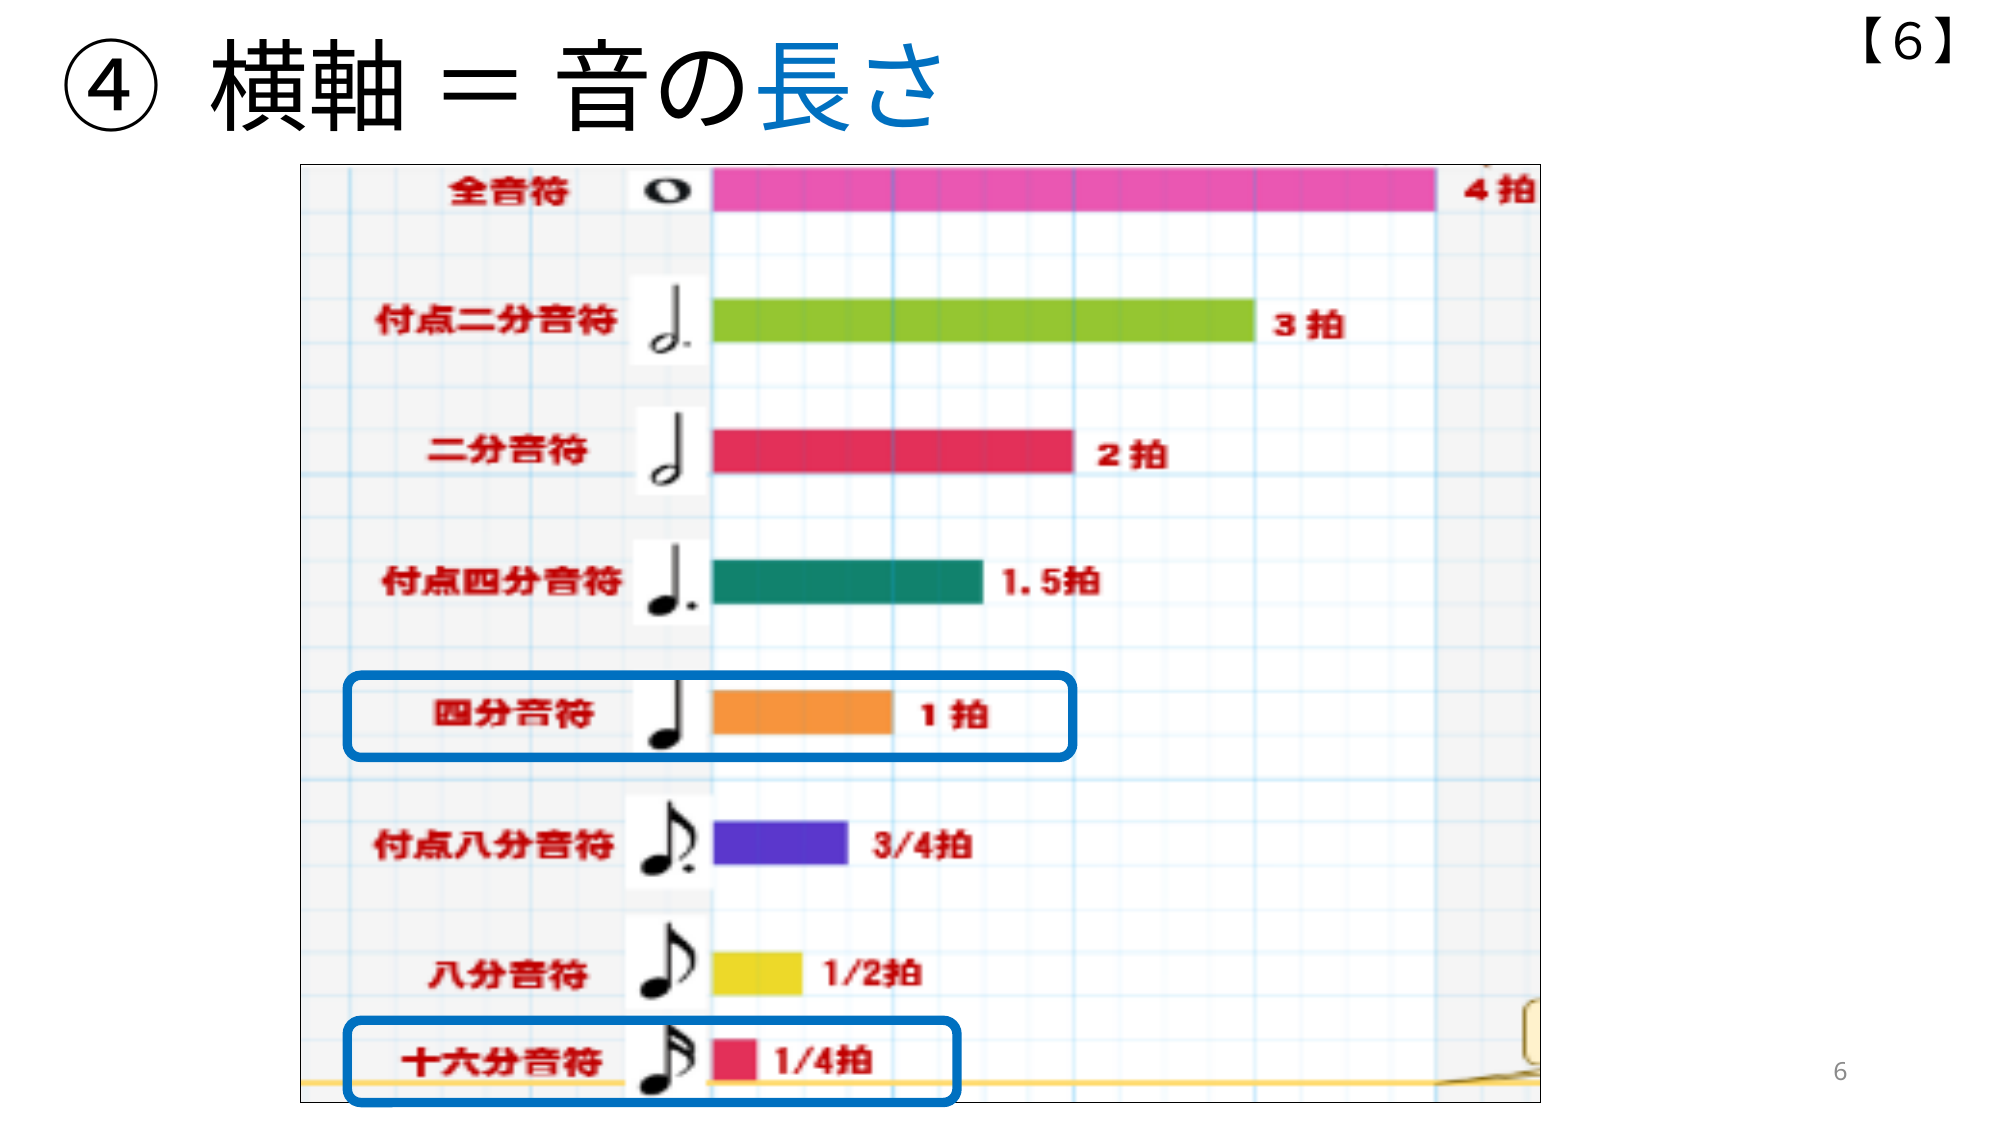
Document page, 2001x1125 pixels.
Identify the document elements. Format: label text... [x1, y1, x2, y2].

slide_number 6 [1541, 1042, 1863, 1103]
text_box ④ 横軸 ＝ 音の長さ [47, 7, 1730, 154]
text_box 【６】 [1818, 1, 2000, 77]
picture [299, 164, 1541, 1103]
